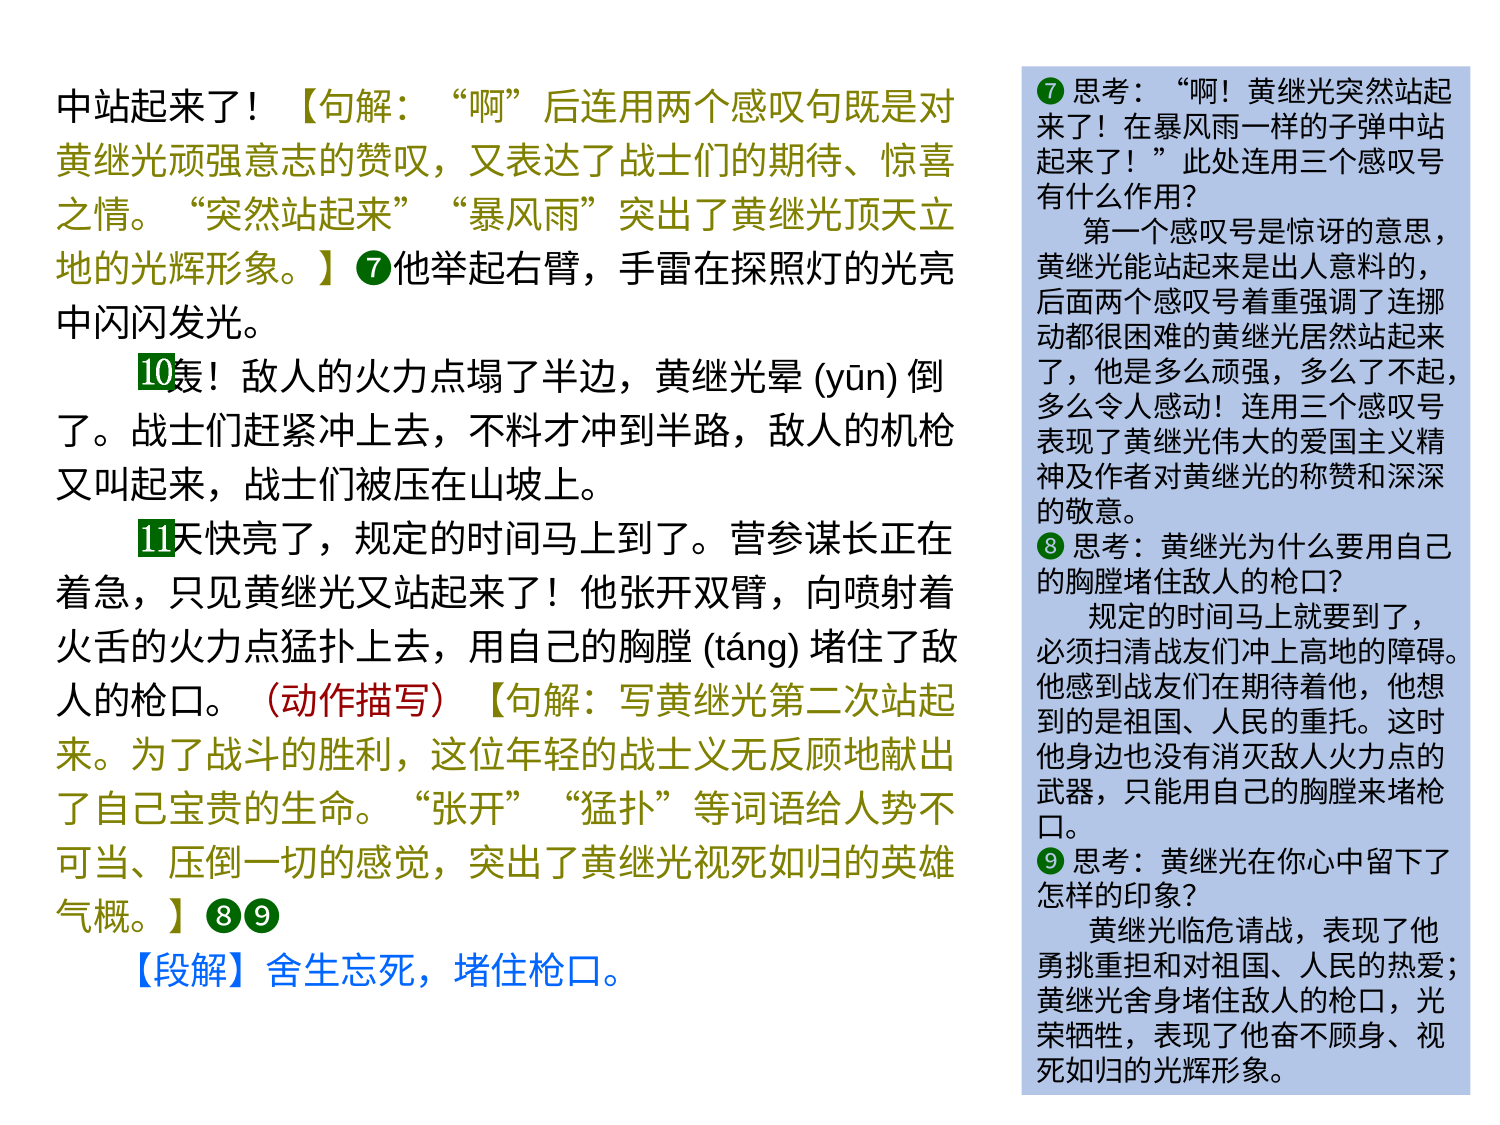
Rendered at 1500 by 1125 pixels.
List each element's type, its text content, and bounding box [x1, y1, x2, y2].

picture [137, 519, 175, 557]
text_box [41, 66, 999, 1024]
text_box ❼思考：“啊！黄继光突然站起来了！在暴风雨一样的子弹中站起来了！”此处连用三个感叹号有什么作用？ 第一个感叹号是惊讶的意思，黄继光能站起来是出人意料的，后面两个感叹号着重强调了连挪动都很困难的黄继光居然站起来了，他是多么顽强，多么了不起，多么令人感动！连用三个感叹号表现了黄继光伟大的爱国主义精神及作者对黄继光的称赞和深深的敬意。 ❽思考：黄继光为什么要用自己的胸膛堵住敌人的枪口？ 规定的时间马上就要到了，必须扫清战友们冲上高地的障碍。他感到战友们在期待着他，他想到的是祖国、人民的重托。这时他身边也没有消灭敌人火力点的武器，只能用自己的胸膛来堵枪口。 ❾思考：黄继光在你心中留下了怎样的印象？ 黄继光临危请战，表现了他勇挑重担和对祖国、人民的热爱；黄继光舍身堵住敌人的枪口，光荣牺牲，表现了他奋不顾身、视死如归的光辉形象。 [1021, 66, 1471, 1095]
picture [137, 353, 175, 391]
text_box 中站起来了！【句解：“啊”后连用两个感叹句既是对黄继光顽强意志的赞叹，又表达了战士们的期待、惊喜之情。“突然站起来”“暴风雨”突出了黄继光顶天立地的光辉形象。】❼他举起右臂，手雷在探照灯的光亮中闪闪发光。 轰！敌人的火力点塌了半边，黄继光晕(yūn)倒了。战士们赶紧冲上去，不料才冲到半路，敌人的机枪又叫起来，战士们被压在山坡上。 天快亮了，规定的时间马上到了。营参谋长正在着急，只见黄继光又站起来了！他张开双臂，向喷射着火舌的火力点猛扑上去，用自己的胸膛(táng)堵住了敌人的枪口。（动作描写）【句解：写黄继光第二次站起来。为了战斗的胜利，这位年轻的战士义无反顾地献出了自己宝贵的生命。“张开”“猛扑”等词语给人势不可当、压倒一切的感觉，突出了黄继光视死如归的英雄气概。】❽❾ 【段解】舍生忘死，堵住枪口。 [41, 66, 987, 1000]
